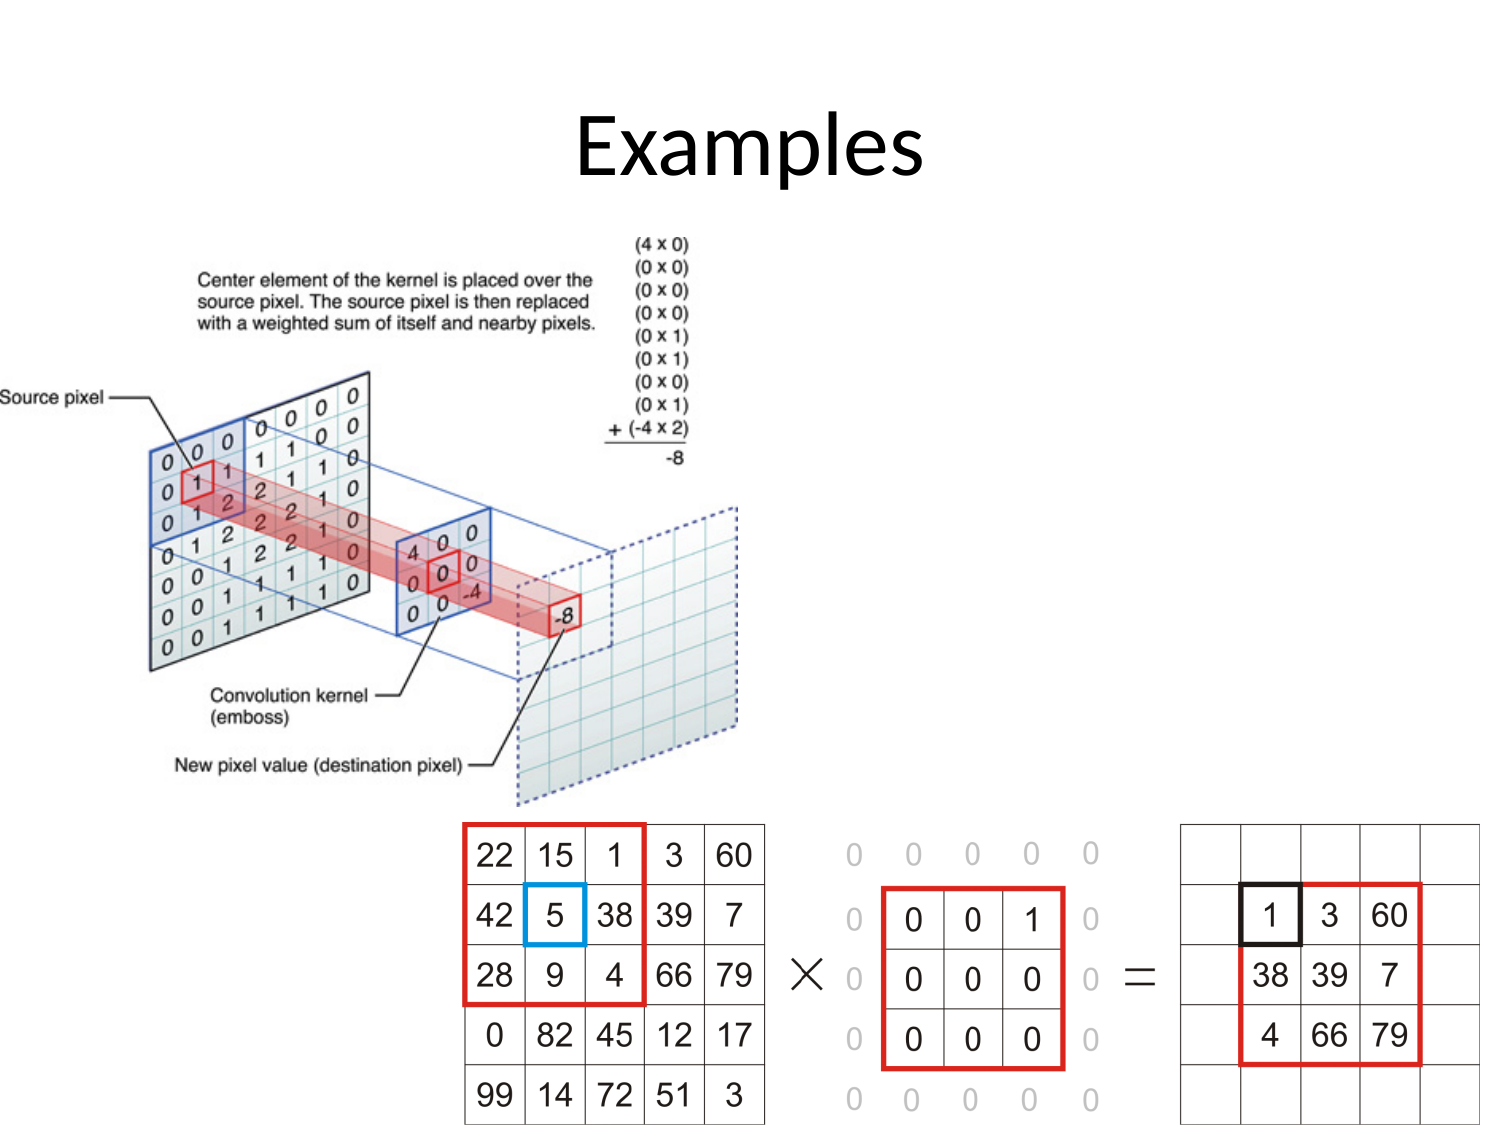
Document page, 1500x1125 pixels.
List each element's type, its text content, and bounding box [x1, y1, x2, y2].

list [0, 237, 738, 807]
picture [462, 822, 1481, 1125]
title Examples [75, 45, 1425, 233]
